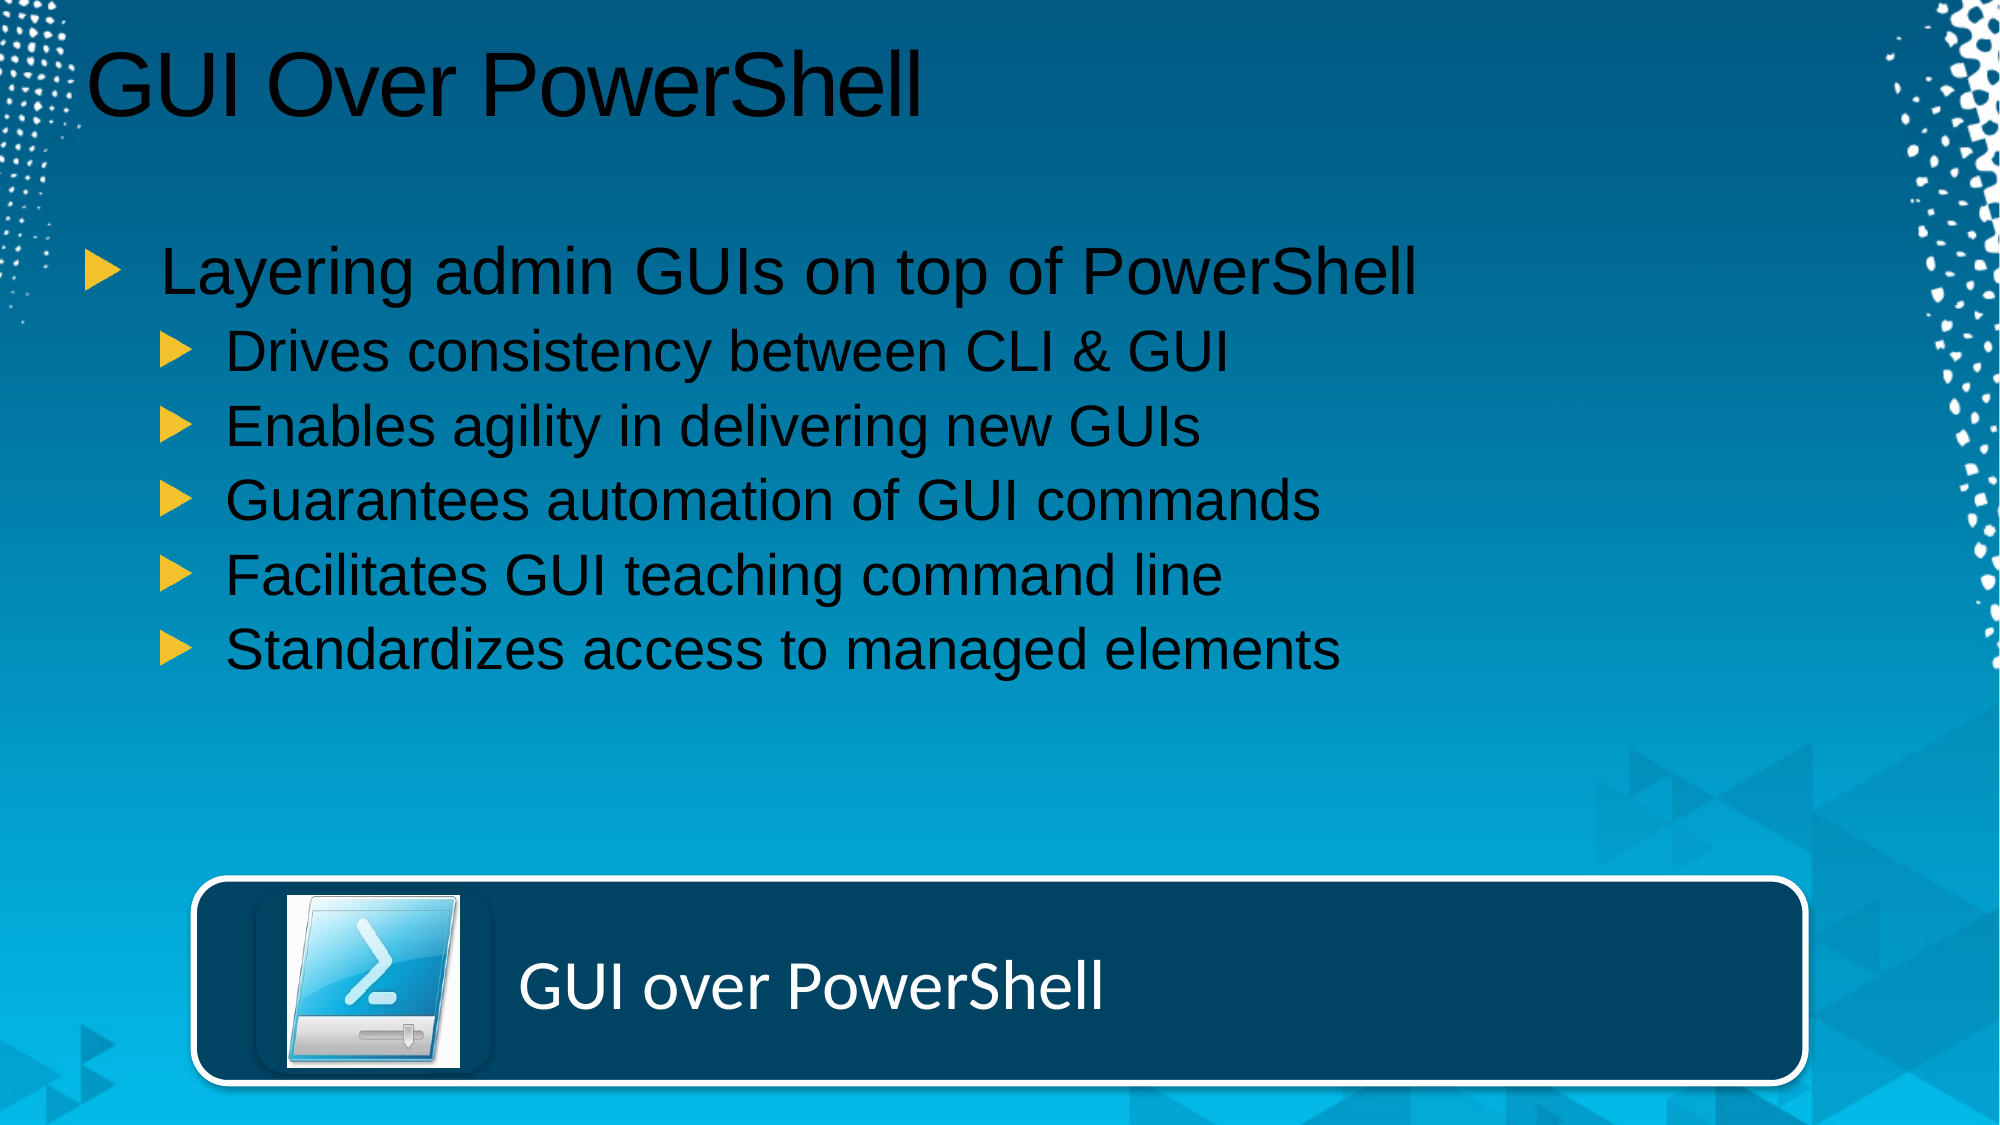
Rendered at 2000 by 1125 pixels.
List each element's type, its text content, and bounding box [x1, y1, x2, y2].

picture [1931, 287, 1944, 302]
picture [1908, 145, 1918, 157]
picture [1973, 362, 1981, 372]
picture [27, 57, 34, 66]
picture [161, 556, 190, 590]
picture [56, 48, 63, 55]
picture [44, 45, 49, 53]
picture [33, 117, 40, 124]
picture [161, 631, 190, 664]
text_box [193, 878, 1806, 1084]
picture [1983, 291, 1995, 299]
picture [33, 0, 42, 8]
picture [1967, 514, 1977, 527]
picture [1980, 445, 1988, 454]
picture [38, 74, 45, 80]
picture [1984, 342, 1993, 352]
picture [1955, 301, 1965, 308]
picture [34, 102, 42, 111]
picture [1960, 484, 1968, 491]
picture [28, 43, 35, 53]
picture [31, 15, 39, 23]
picture [161, 332, 190, 366]
picture [1950, 398, 1960, 414]
picture [1936, 240, 1946, 245]
picture [161, 481, 190, 515]
picture [1950, 351, 1962, 361]
picture [30, 28, 38, 37]
picture [1945, 31, 1957, 47]
picture [1984, 525, 1996, 536]
picture [11, 55, 18, 63]
picture [1981, 575, 1996, 590]
picture [1992, 656, 2000, 669]
picture [46, 17, 54, 24]
picture [161, 407, 190, 441]
picture [1965, 464, 1979, 475]
picture [1988, 476, 1997, 485]
picture [1945, 271, 1954, 277]
picture [1958, 201, 1968, 206]
picture [1936, 3, 1948, 14]
picture [2, 25, 8, 33]
picture [1928, 209, 1935, 216]
picture [1941, 85, 1954, 96]
picture [1941, 135, 1949, 147]
picture [44, 31, 52, 39]
picture [1982, 393, 1990, 403]
picture [1960, 148, 1973, 158]
picture [1992, 556, 2000, 571]
picture [1930, 155, 1938, 167]
picture [1975, 493, 1987, 507]
picture [17, 27, 23, 34]
picture [1991, 426, 2000, 433]
picture [1975, 260, 1987, 271]
picture [1956, 251, 1966, 256]
picture [1935, 340, 1945, 349]
picture [1947, 221, 1957, 225]
picture [1970, 176, 1982, 188]
picture [1952, 118, 1963, 128]
picture [1932, 107, 1940, 114]
picture [58, 33, 65, 41]
picture [1963, 334, 1973, 339]
list Layering admin GUIs on top of PowerShell Drives consistency between CLI & GUI Enables agility in delivering new GUIs Guarantees automation of GUI commands Facilitates GUI teaching command line Standardizes access to managed elements [85, 237, 1914, 699]
picture [11, 70, 17, 78]
picture [19, 0, 29, 6]
picture [13, 41, 21, 48]
picture [1916, 177, 1928, 186]
picture [1941, 320, 1953, 331]
picture [1956, 429, 1970, 446]
picture [1927, 257, 1935, 271]
picture [1919, 226, 1928, 238]
picture [1971, 412, 1979, 424]
picture [35, 88, 42, 95]
picture [1975, 542, 1987, 558]
picture [1939, 190, 1948, 195]
picture [1994, 373, 2000, 383]
picture [1963, 382, 1970, 392]
picture [1994, 323, 2000, 330]
picture [1966, 281, 1974, 291]
picture [17, 129, 23, 136]
picture [1967, 231, 1976, 239]
picture [1994, 268, 2000, 283]
picture [1943, 370, 1953, 383]
title GUI Over PowerShell [85, 37, 1914, 138]
picture [1975, 311, 1983, 319]
picture [1950, 0, 2000, 253]
picture [1991, 604, 2000, 621]
picture [86, 250, 119, 289]
picture [24, 73, 32, 78]
picture [1950, 168, 1959, 178]
picture [1985, 628, 1994, 637]
picture [48, 2, 56, 9]
